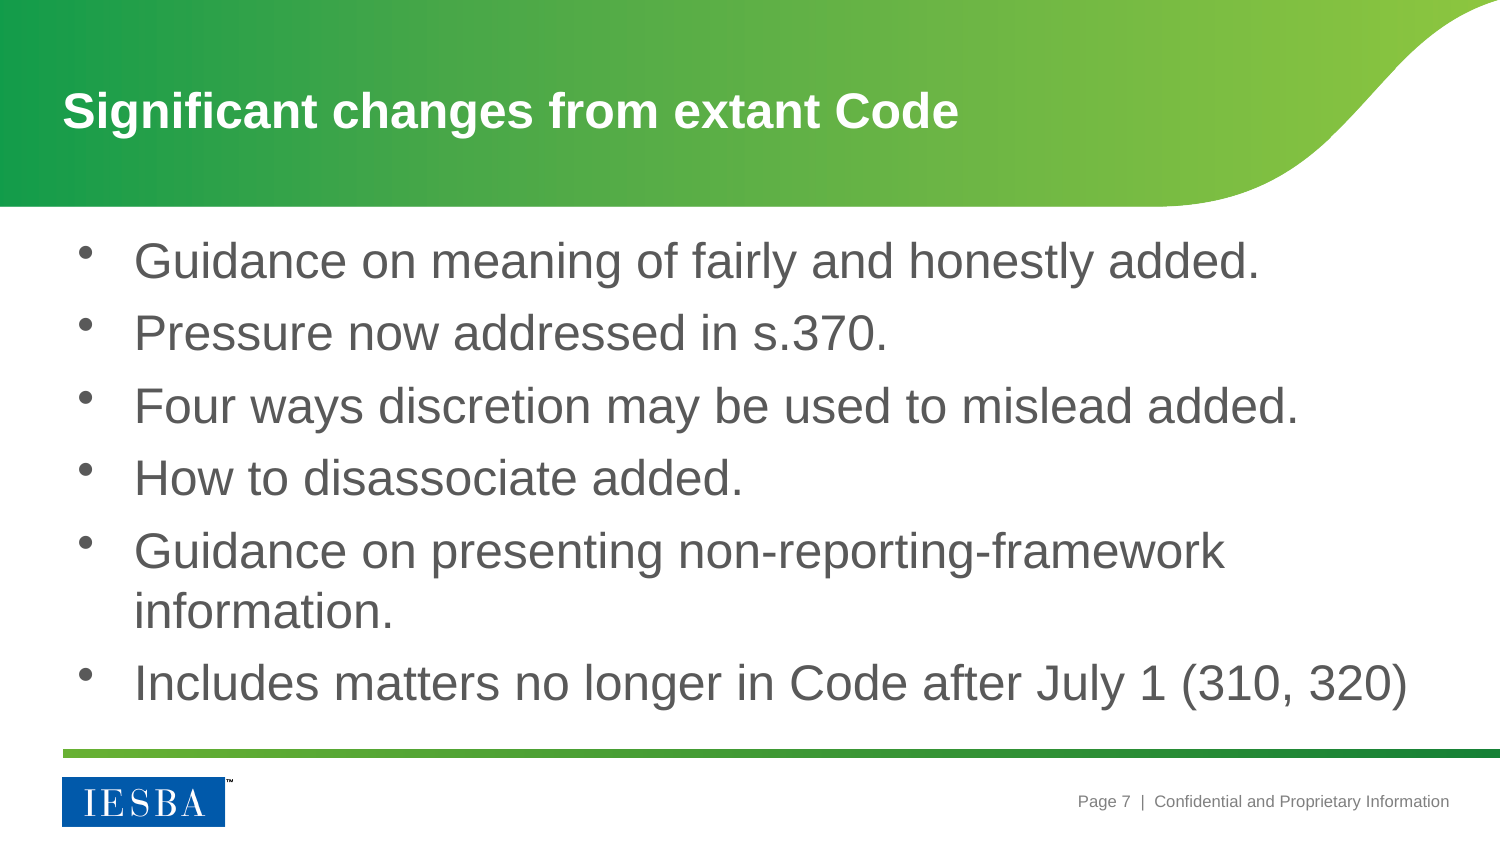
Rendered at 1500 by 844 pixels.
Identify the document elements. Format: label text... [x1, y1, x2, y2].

title Significant changes from extant Code [62, 75, 1300, 142]
picture [0, 0, 1500, 207]
list Guidance on meaning of fairly and honestly added. Pressure now addressed in s.370. Four ways discretion may be used to mislead added. How to disassociate added. Guidance on presenting non-reporting-framework information. Includes matters no longer in Code after July 1 (310, 320) [62, 220, 1450, 724]
picture [62, 777, 233, 827]
